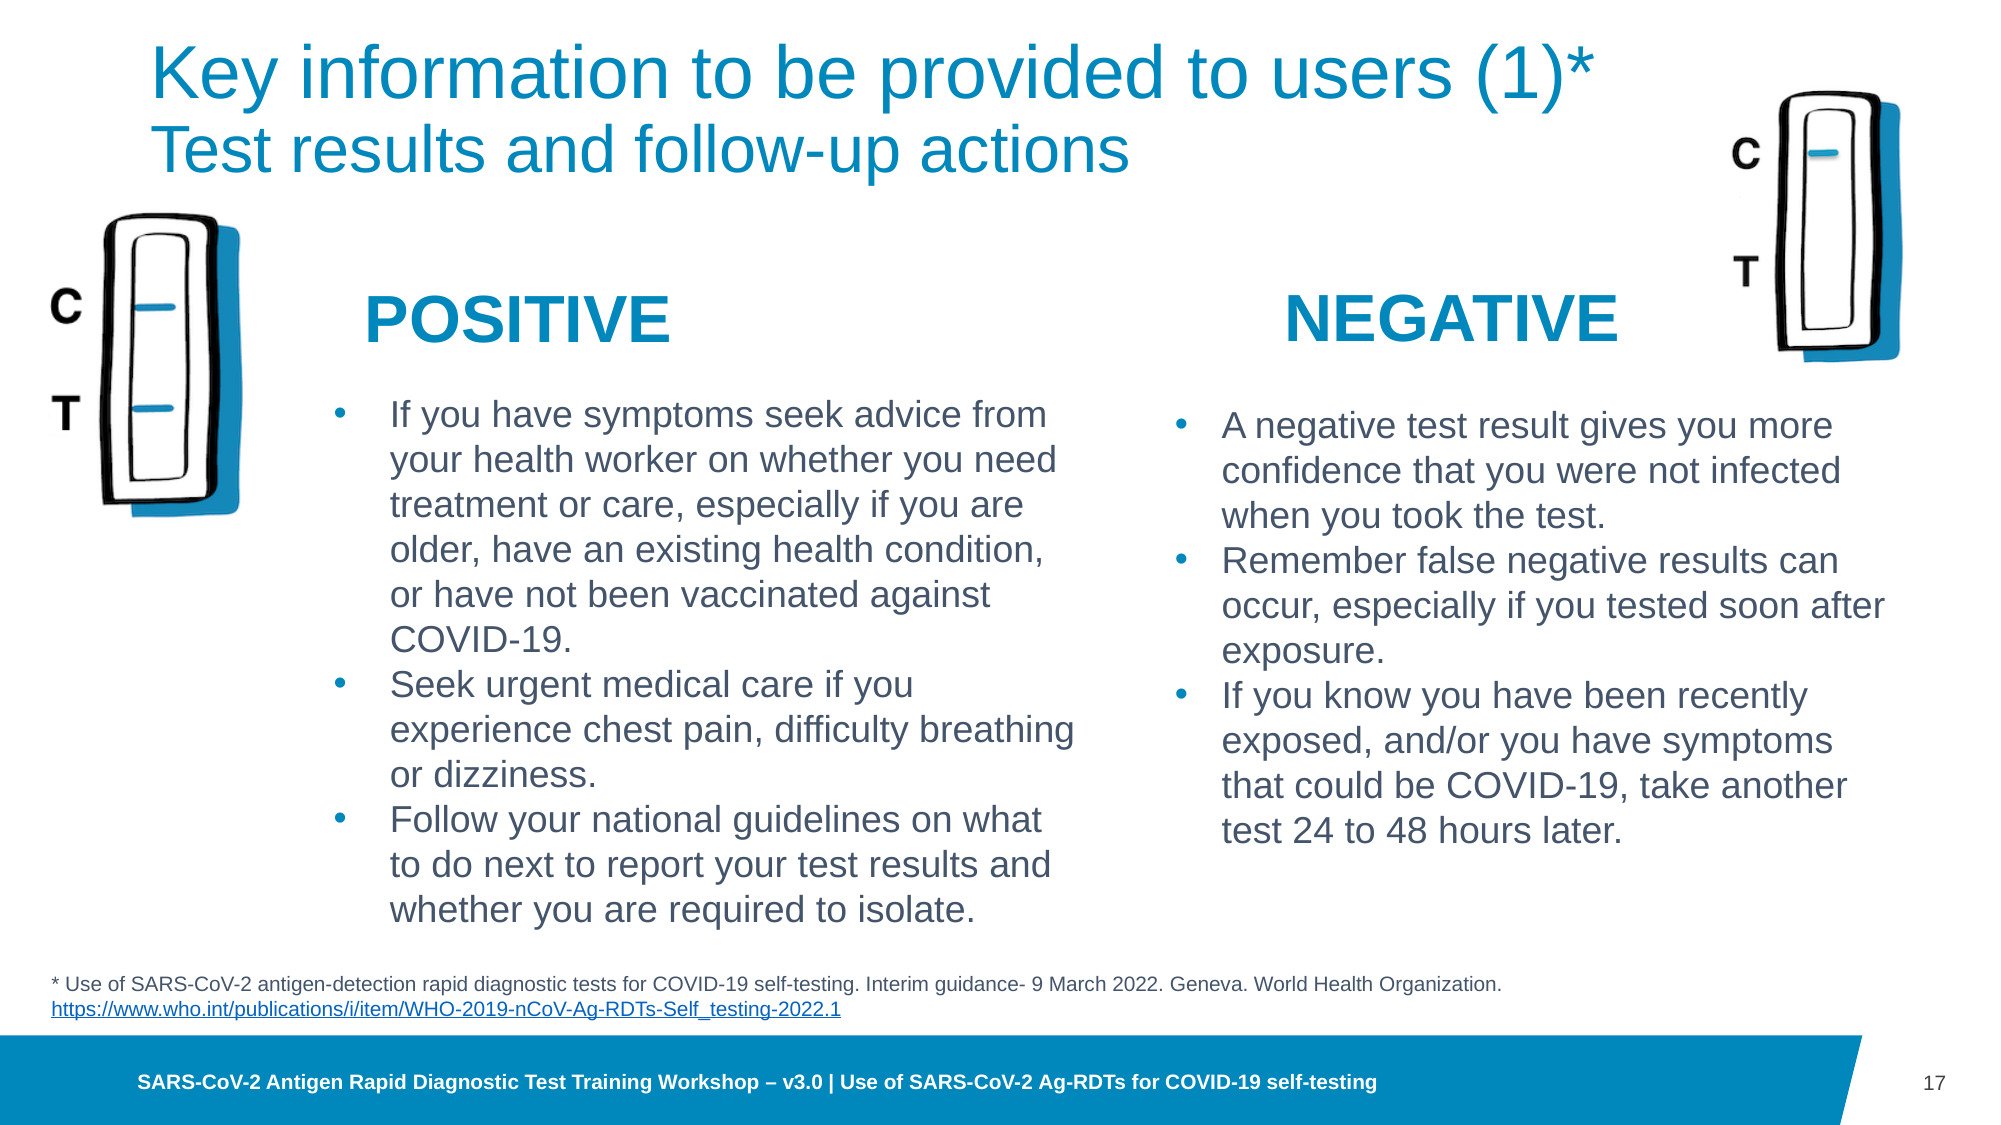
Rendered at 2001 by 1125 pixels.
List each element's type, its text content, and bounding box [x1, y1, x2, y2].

text_box A negative test result gives you more confidence that you were not infected when you took the test. Remember false negative results can occur, especially if you tested soon after exposure. If you know you have been recently exposed, and/or you have symptoms that could be COVID-19, take another test 24 to 48 hours later. [1160, 393, 1913, 859]
title Key information to be provided to users (1)* Test results and follow-up actions [150, 32, 1875, 188]
text_box * Use of SARS-CoV-2 antigen-detection rapid diagnostic tests for COVID-19 self-testing. Interim guidance- 9 March 2022. Geneva. World Health Organization. https://www.who.int/publications/i/item/WHO-2019-nCoV-Ag-RDTs-Self_testing-2022.1 [36, 962, 1778, 1053]
text_box If you have symptoms seek advice from your health worker on whether you need treatment or care, especially if you are older, have an existing health condition, or have not been vaccinated against COVID-19. Seek urgent medical care if you experience chest pain, difficulty breathing or dizziness. Follow your national guidelines on what to do next to report your test results and whether you are required to isolate. [318, 382, 1095, 937]
text_box NEGATIVE [1269, 266, 1636, 362]
slide_number 17 [1862, 1035, 1947, 1125]
footer SARS-CoV-2 Antigen Rapid Diagnostic Test Training Workshop – v3.0 | Use of SARS-CoV-2 Ag-RDTs for COVID-19 self-testing [137, 1039, 1392, 1122]
text_box POSITIVE [349, 267, 688, 363]
picture [1690, 74, 1955, 393]
picture [33, 177, 298, 563]
